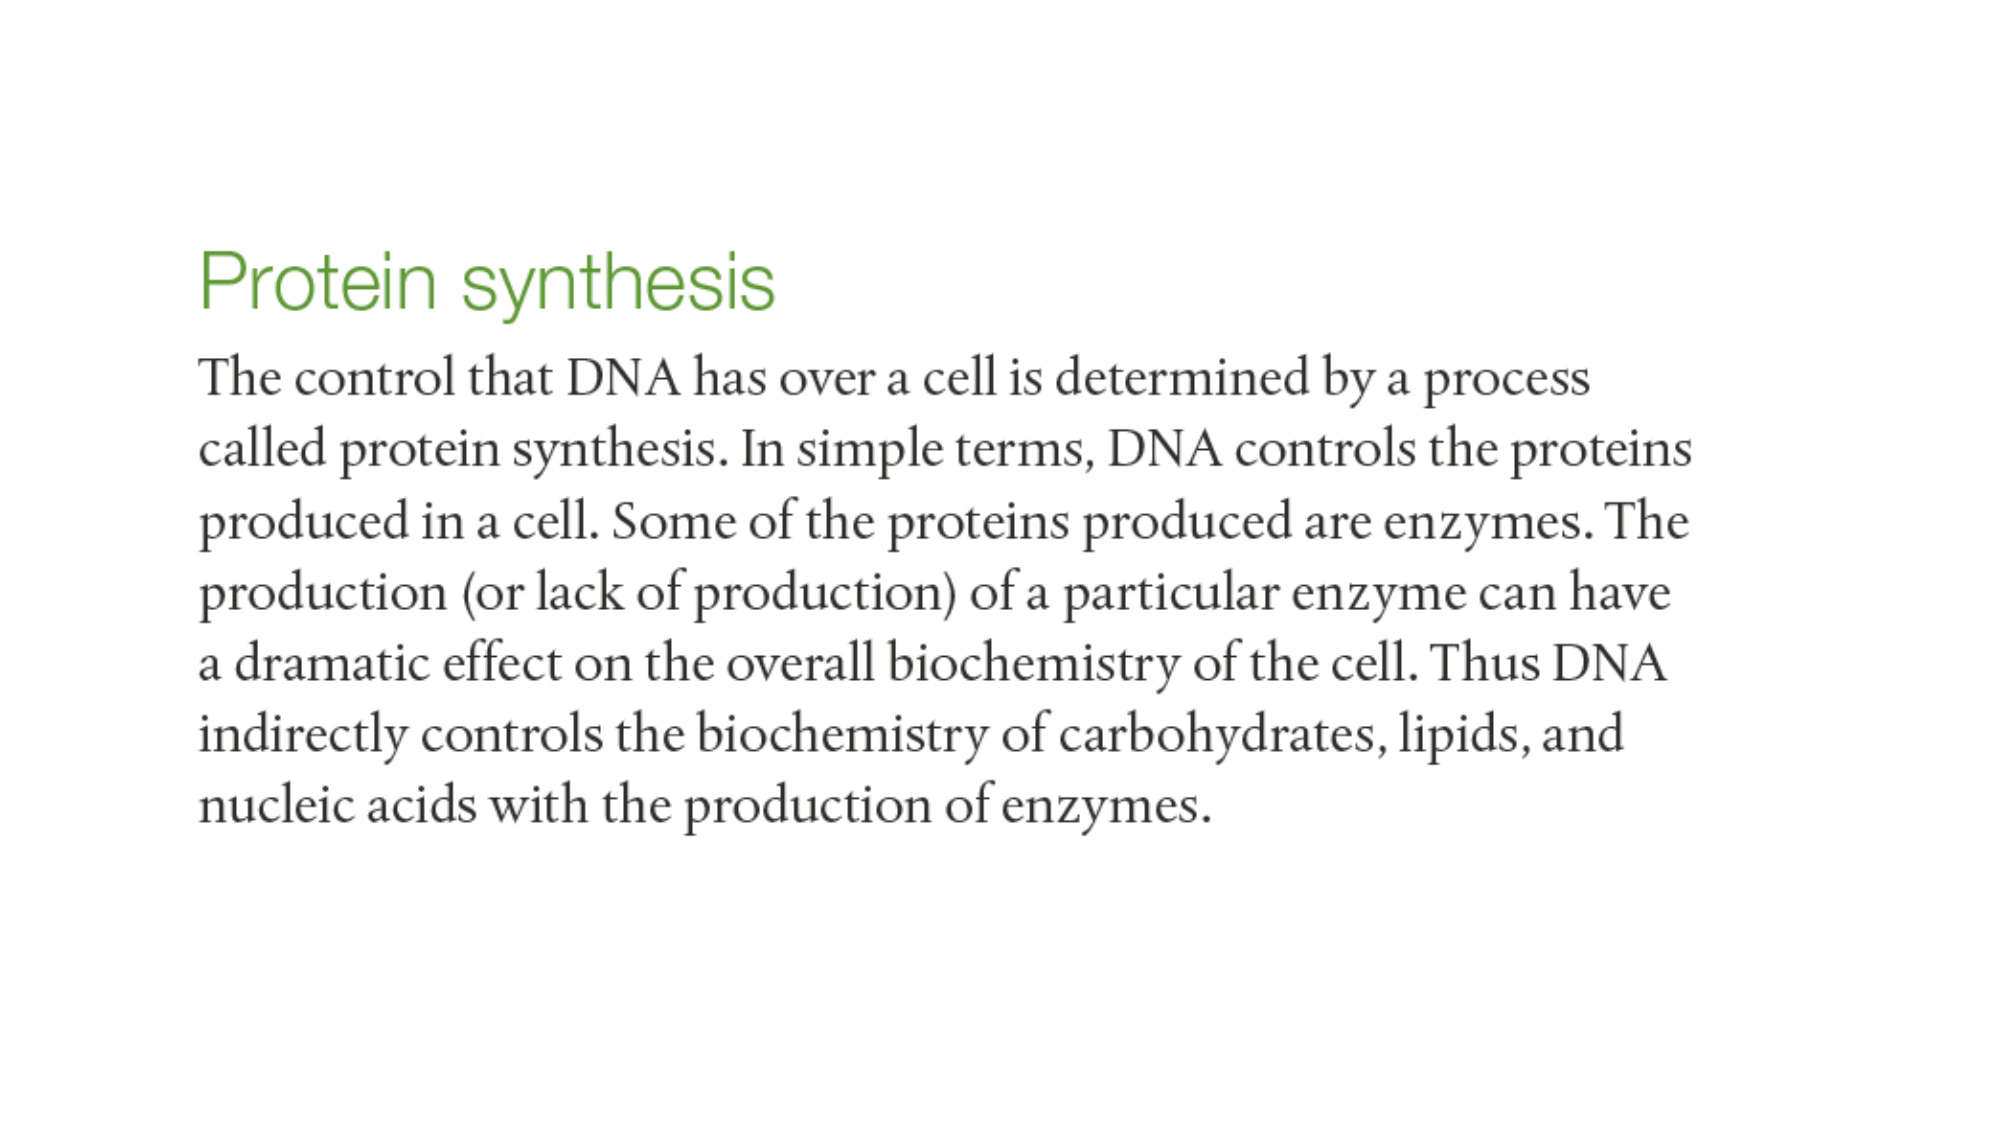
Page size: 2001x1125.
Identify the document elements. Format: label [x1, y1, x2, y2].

list [134, 235, 1731, 884]
